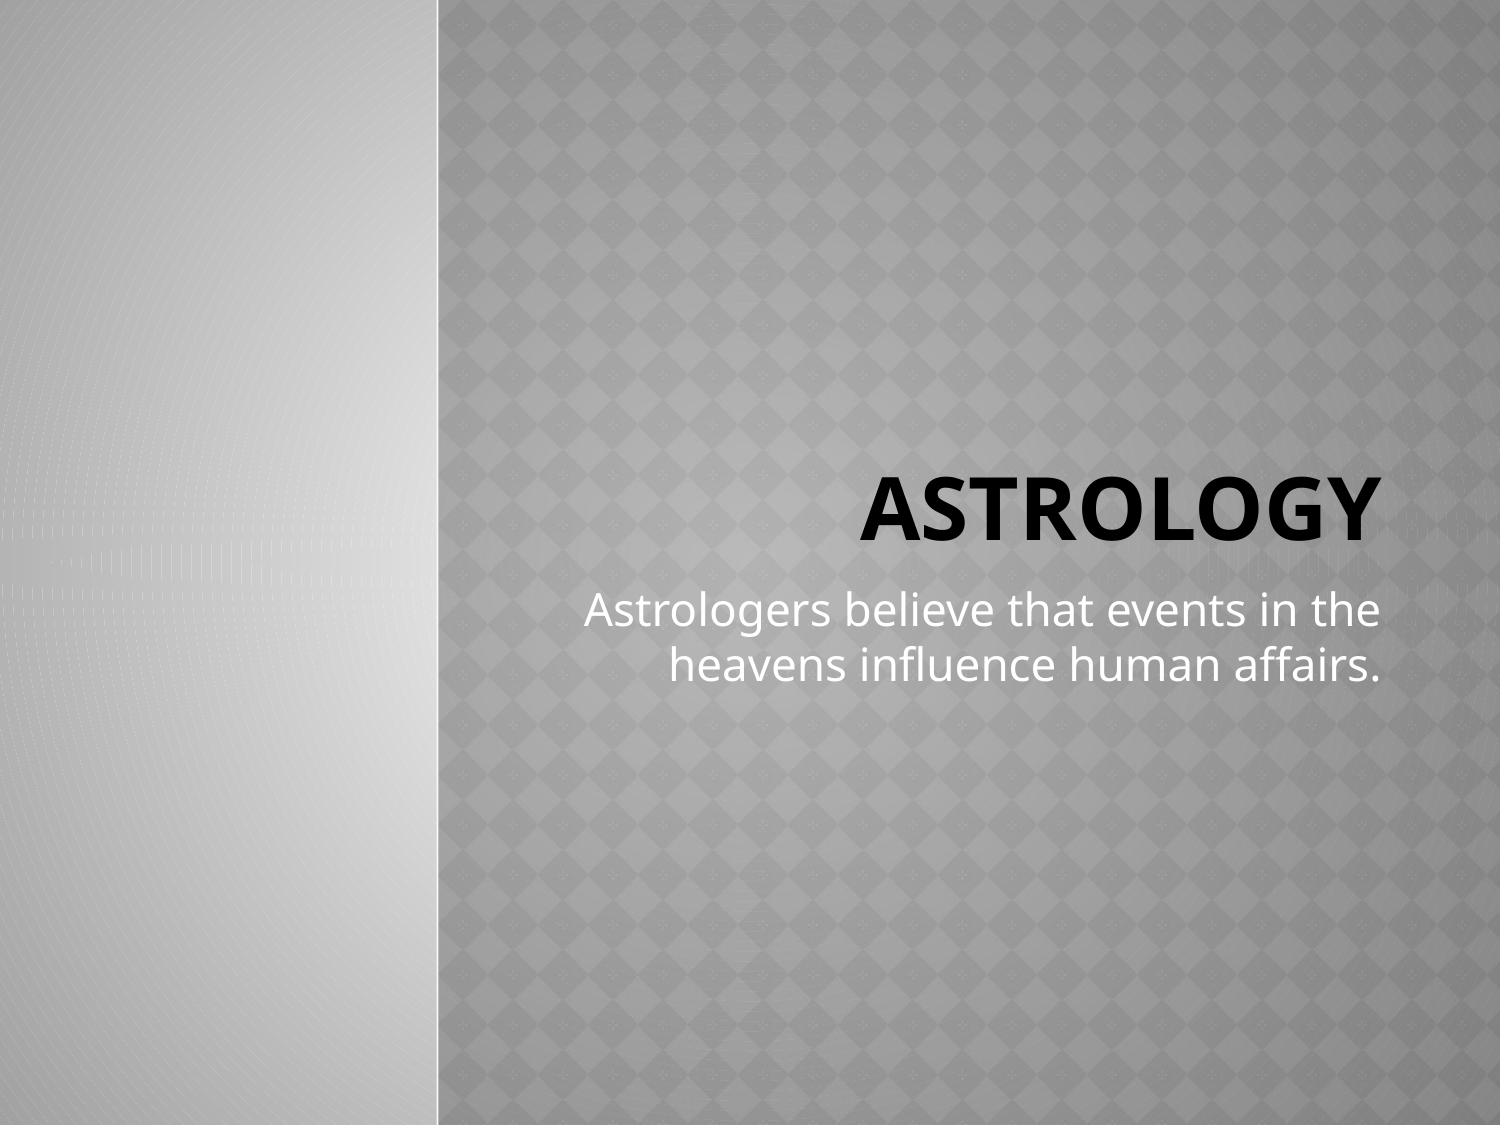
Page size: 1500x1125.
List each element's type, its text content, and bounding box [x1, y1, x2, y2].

title Astrology [552, 87, 1390, 558]
subtitle Astrologers believe that events in the heavens influence human affairs. [550, 580, 1390, 762]
